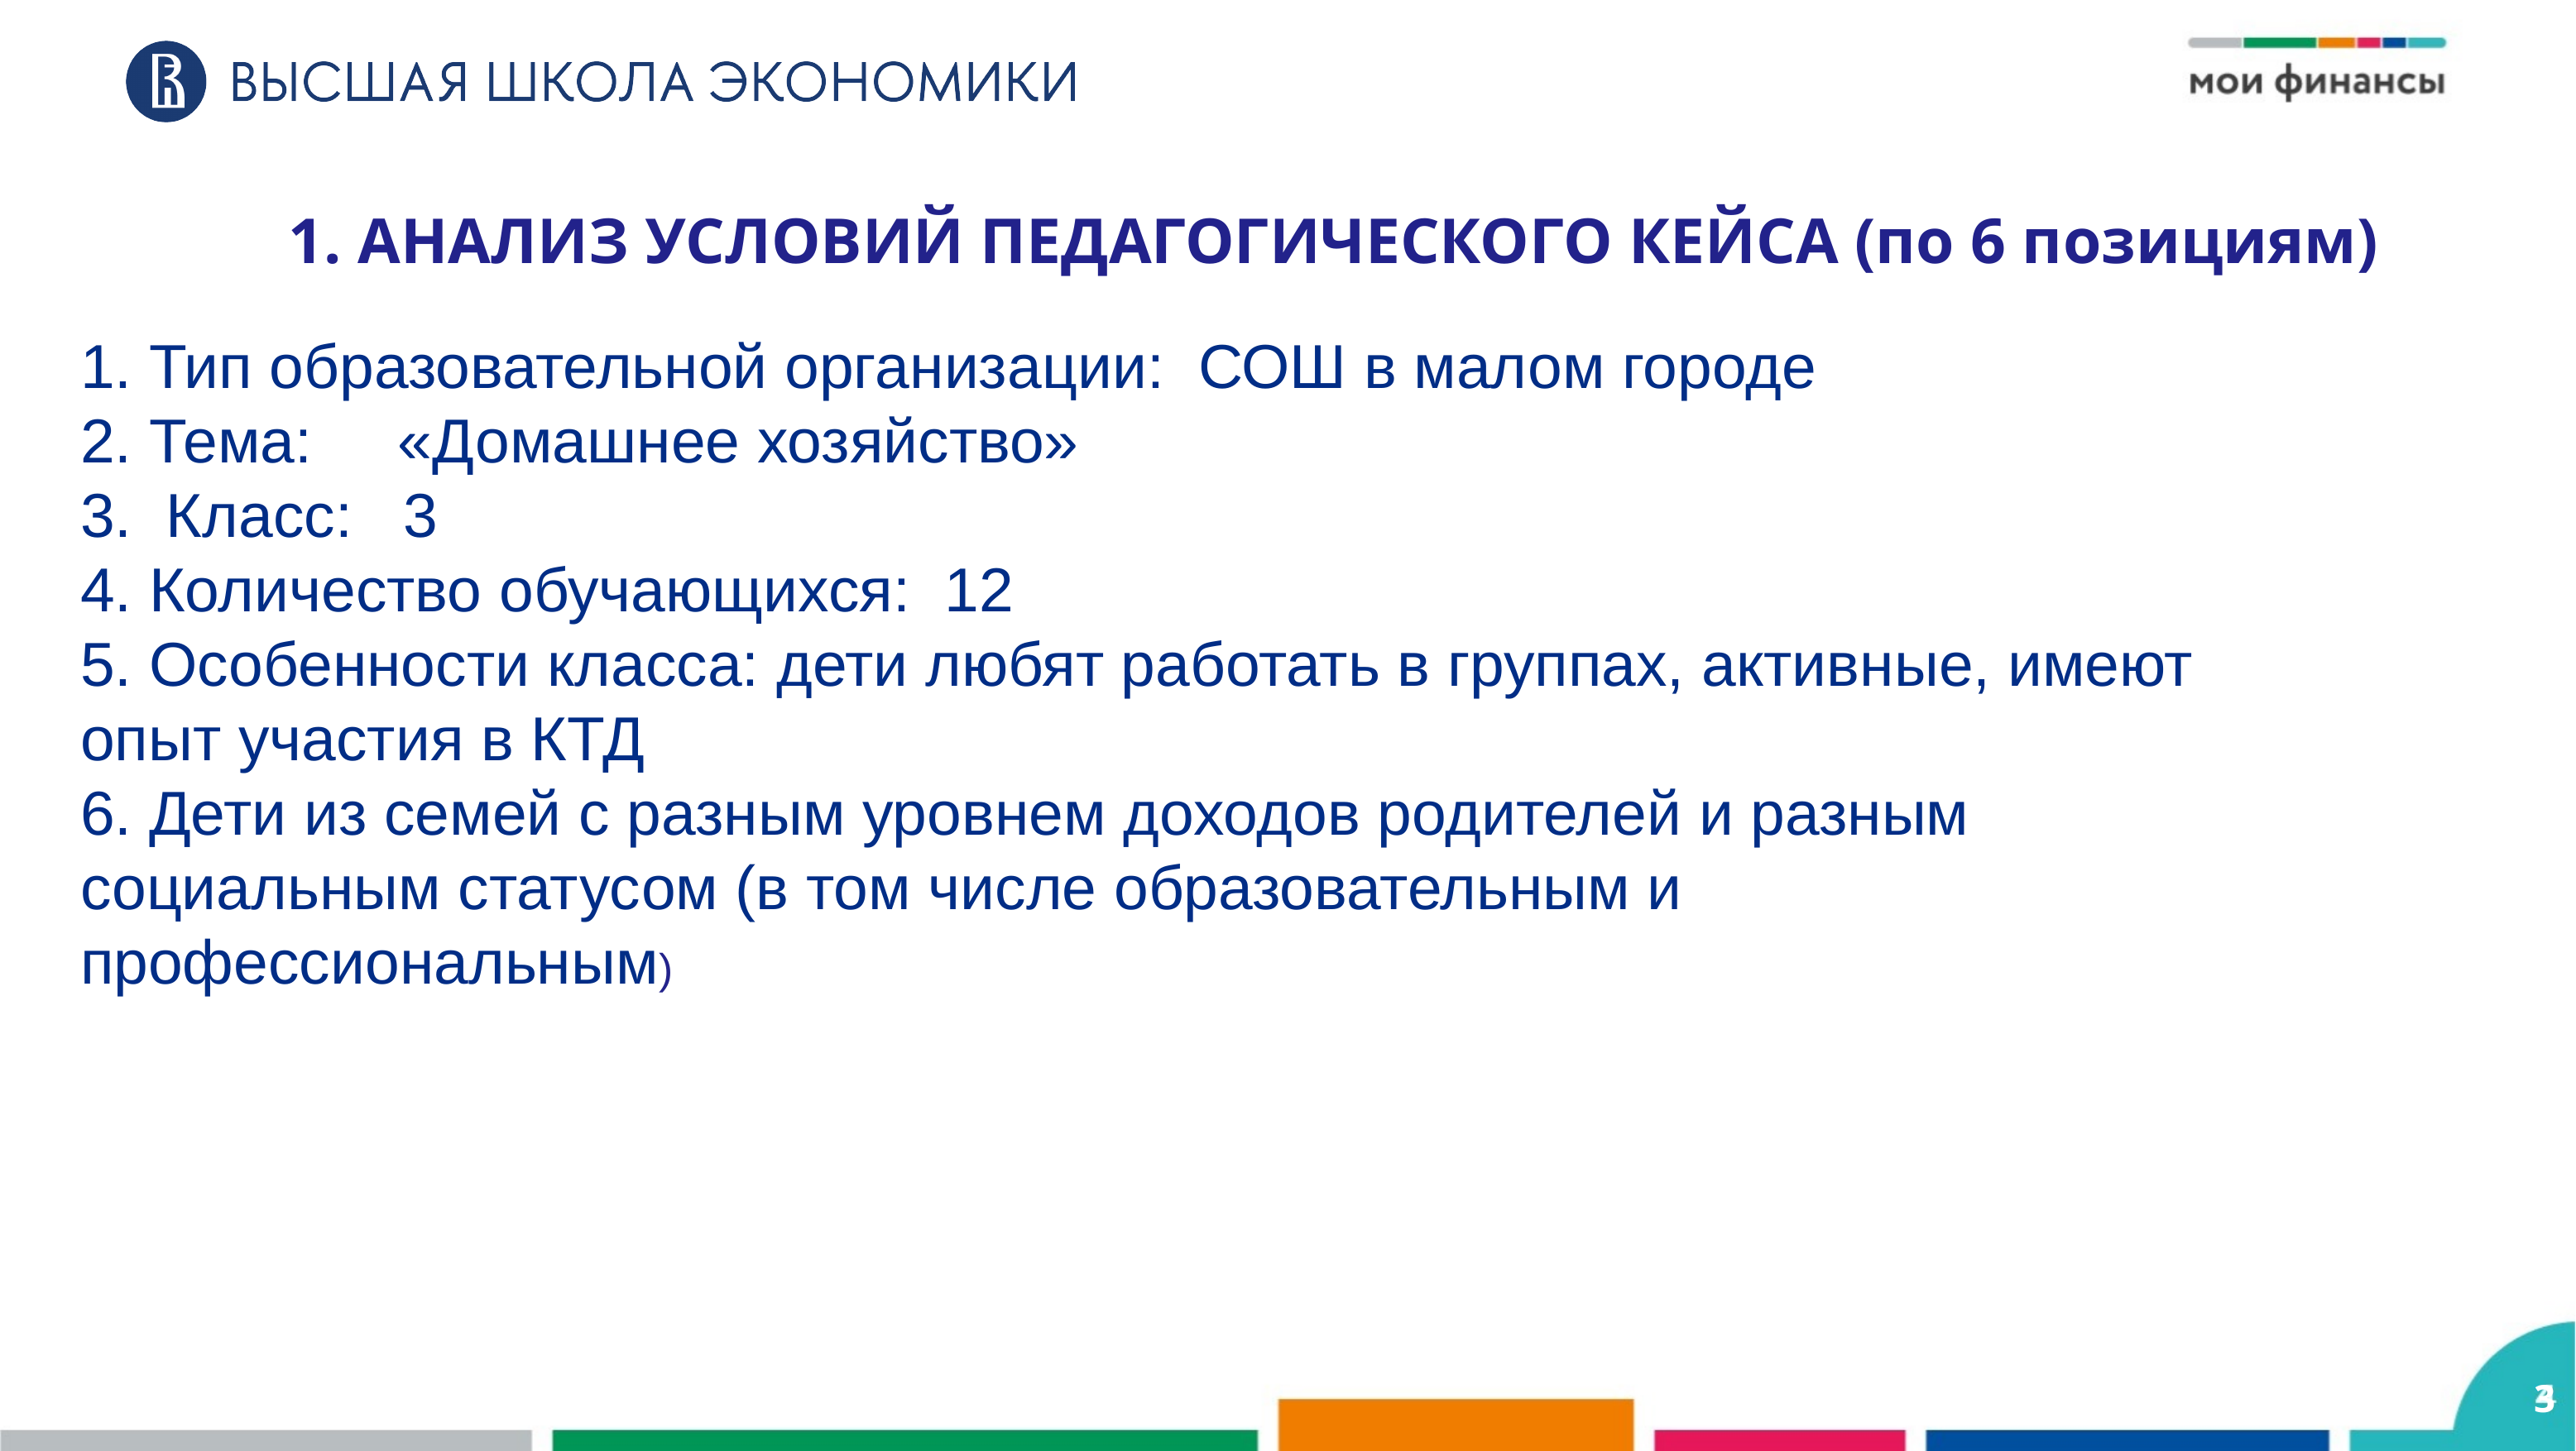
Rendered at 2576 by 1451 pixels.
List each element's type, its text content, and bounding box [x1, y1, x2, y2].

slide_number 3 [2470, 1365, 2576, 1430]
picture [0, 0, 2576, 1451]
text_box 1. Тип образовательной организации: СОШ в малом городе 2. Тема: «Домашнее хозяйство» 3. Класс: 3 4. Количество обучающихся: 12 5. Особенности класса: дети любят работать в группах, активные, имеют опыт участия в КТД 6. Дети из семей с разным уровнем доходов родителей и разным социальным статусом (в том числе образовательным и профессиональным) [68, 320, 2252, 1247]
text_box 1. АНАЛИЗ УСЛОВИЙ ПЕДАГОГИЧЕСКОГО КЕЙСА (по 6 позициям) [169, 192, 2499, 286]
